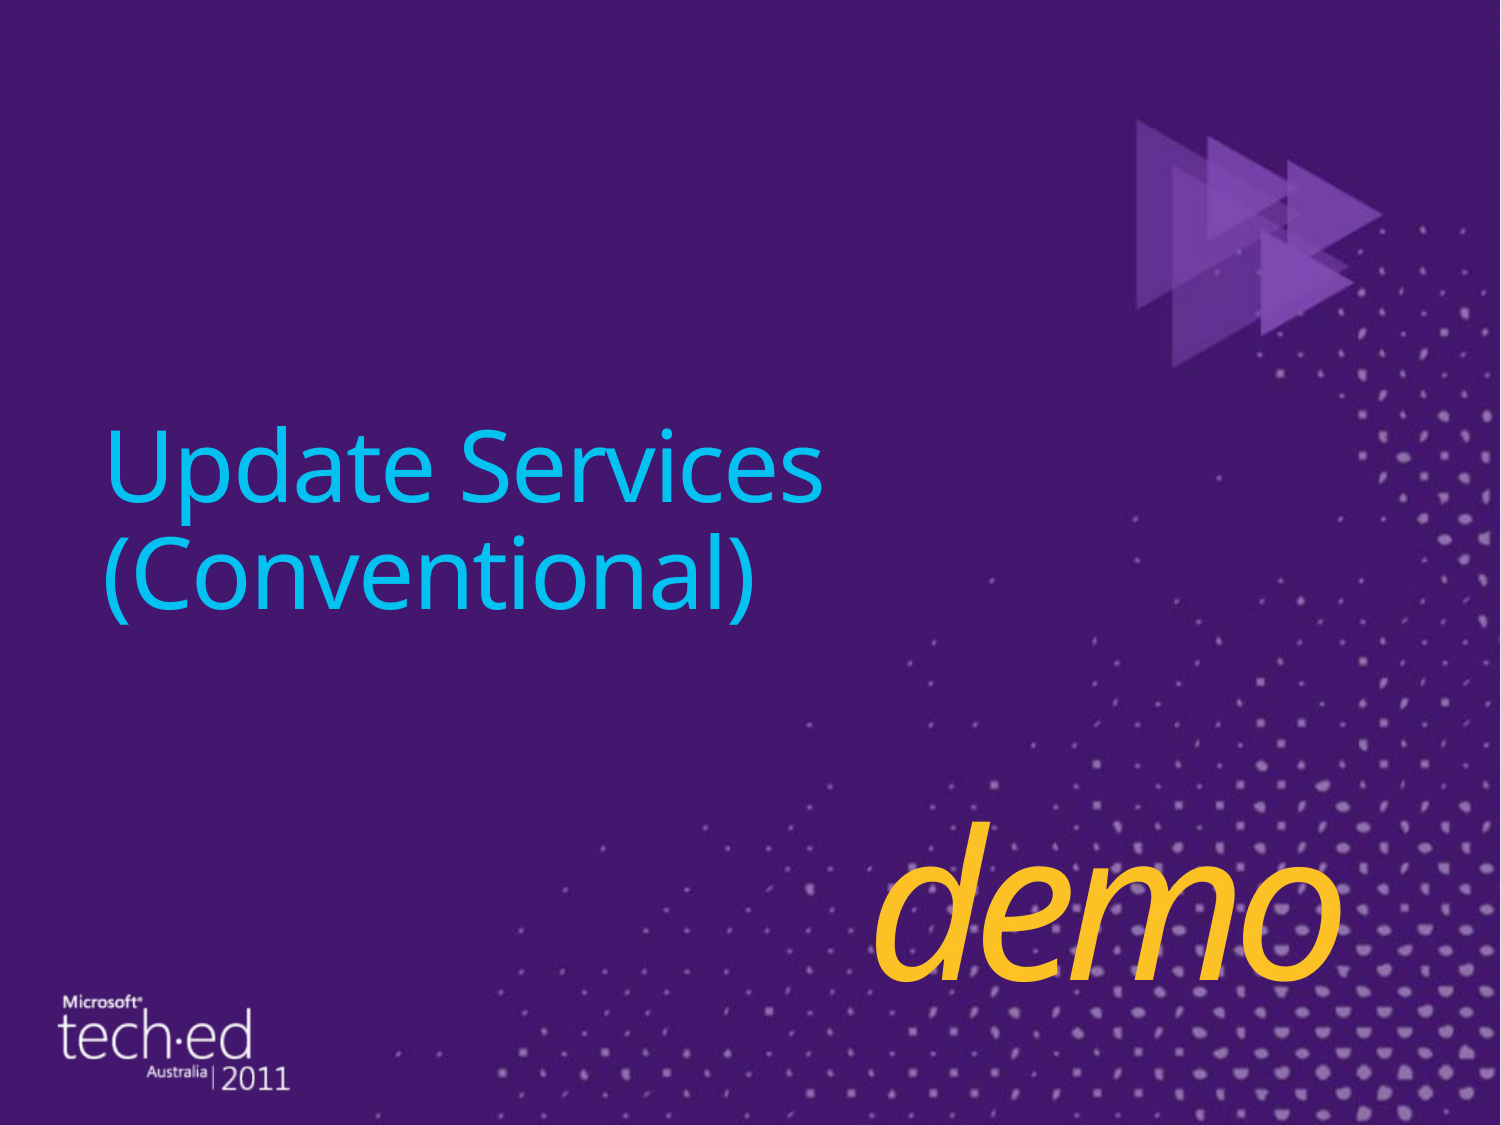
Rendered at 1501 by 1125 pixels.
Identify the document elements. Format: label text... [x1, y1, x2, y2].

title Update Services (Conventional) [102, 398, 1326, 649]
list demo [131, 800, 1392, 1027]
picture [0, 0, 1501, 1125]
